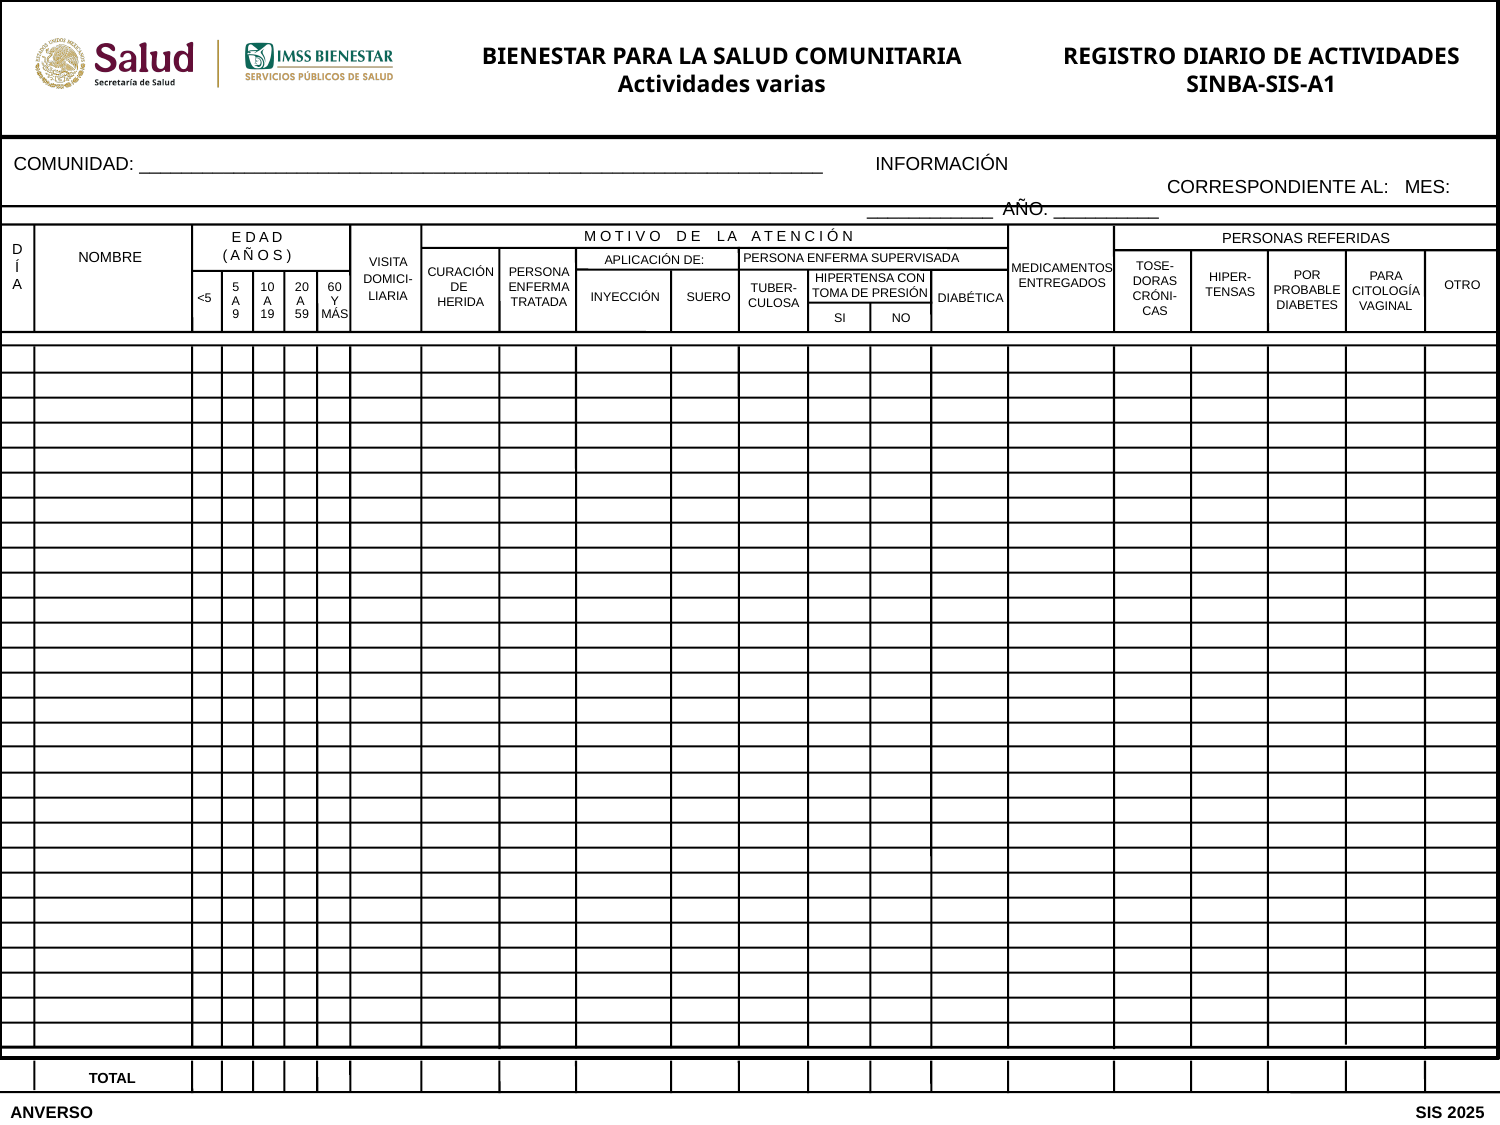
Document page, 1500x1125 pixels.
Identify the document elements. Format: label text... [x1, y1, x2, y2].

text_box [0, 0, 1499, 1059]
text_box SIS 2025 [1368, 1094, 1500, 1125]
picture [35, 38, 394, 89]
text_box TOTAL [37, 1061, 188, 1092]
text_box ANVERSO [0, 1094, 127, 1125]
text_box BIENESTAR PARA LA SALUD COMUNITARIA Actividades varias [441, 34, 1003, 105]
text_box REGISTRO DIARIO DE ACTIVIDADES SINBA-SIS-A1 [1026, 34, 1497, 105]
